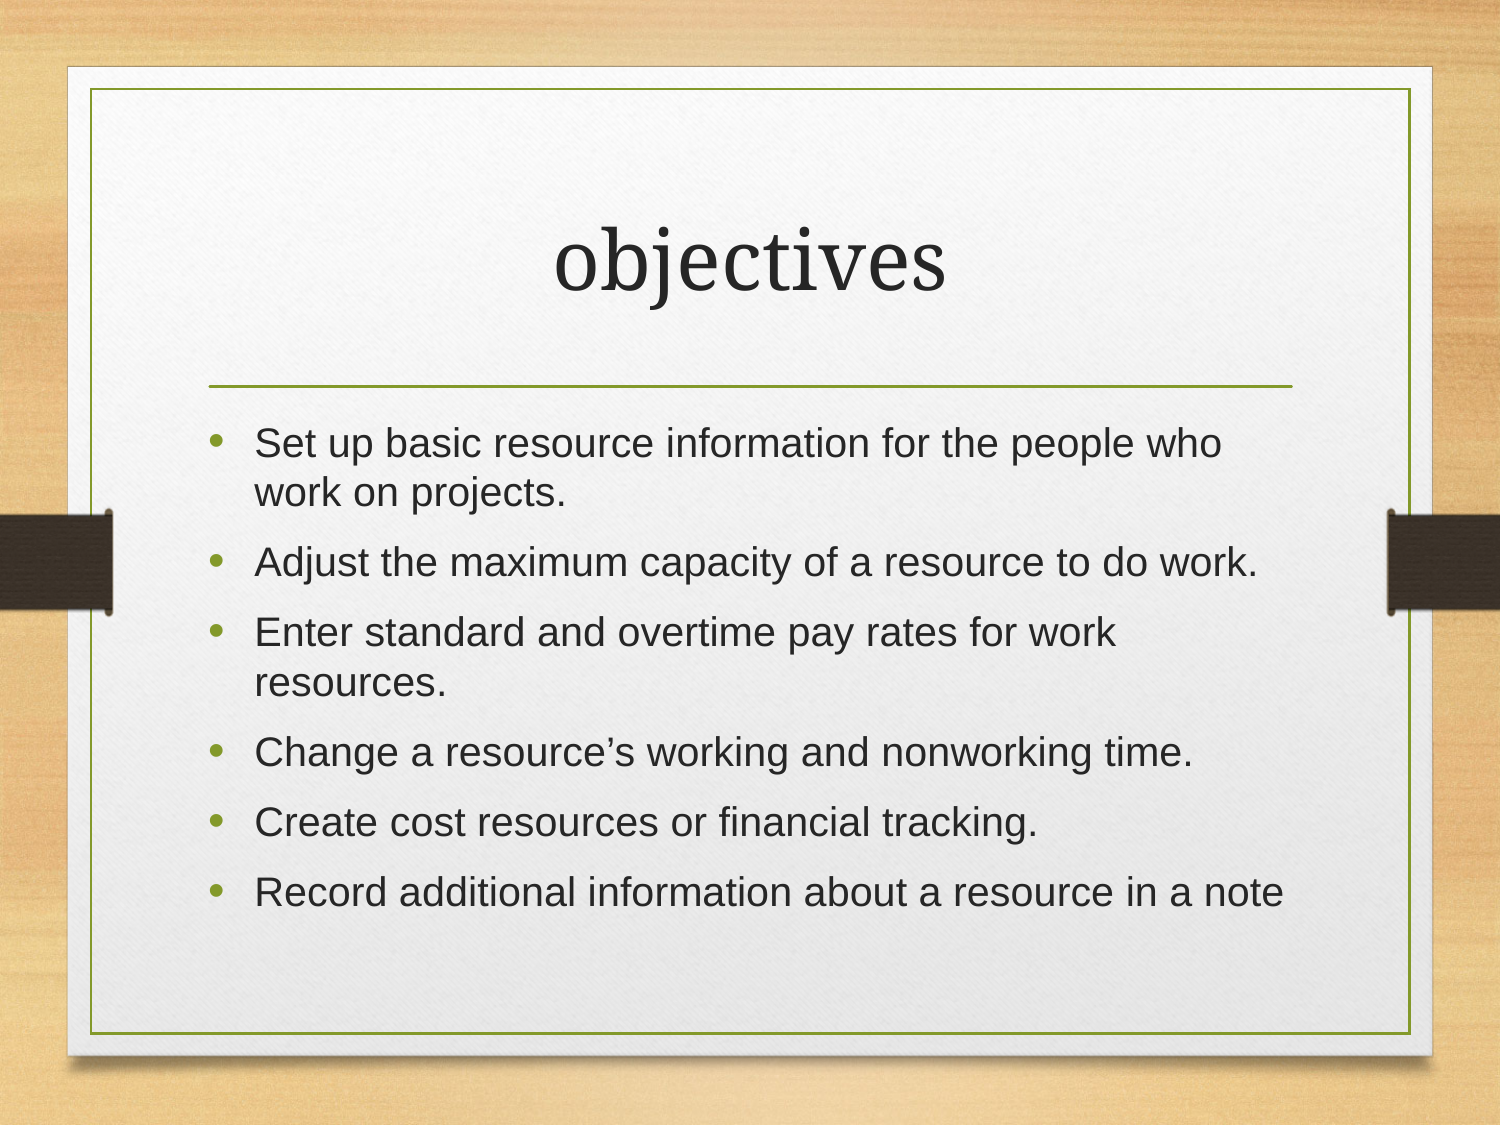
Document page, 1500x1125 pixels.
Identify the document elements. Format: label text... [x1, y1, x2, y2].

picture [0, 0, 1500, 1125]
list Set up basic resource information for the people who work on projects. Adjust the maximum capacity of a resource to do work. Enter standard and overtime pay rates for work resources. Change a resource’s working and nonworking time. Create cost resources or financial tracking. Record additional information about a resource in a note [193, 408, 1309, 974]
title objectives [193, 150, 1309, 365]
